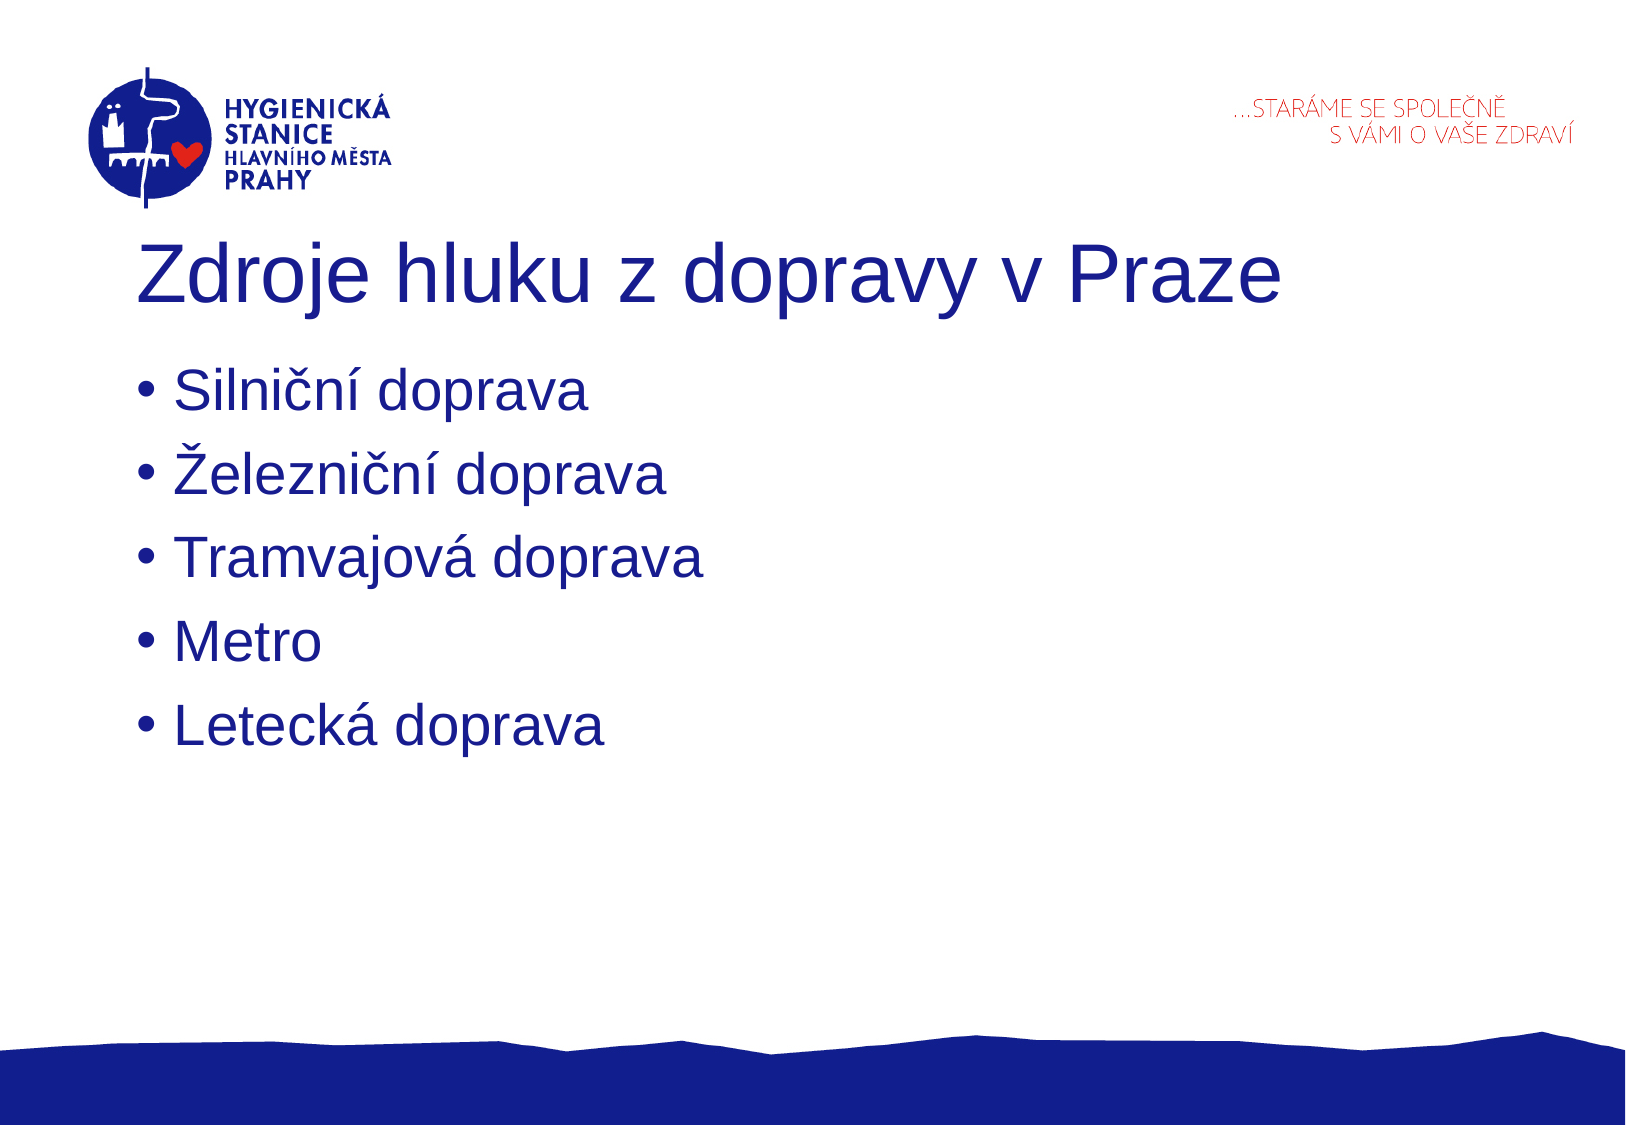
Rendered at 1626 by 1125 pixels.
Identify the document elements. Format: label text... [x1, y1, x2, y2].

list Silniční doprava Železniční doprava Tramvajová doprava Metro Letecká doprava [121, 352, 1523, 1010]
title Zdroje hluku z dopravy v Praze [121, 166, 1523, 352]
picture [0, 0, 1626, 1125]
